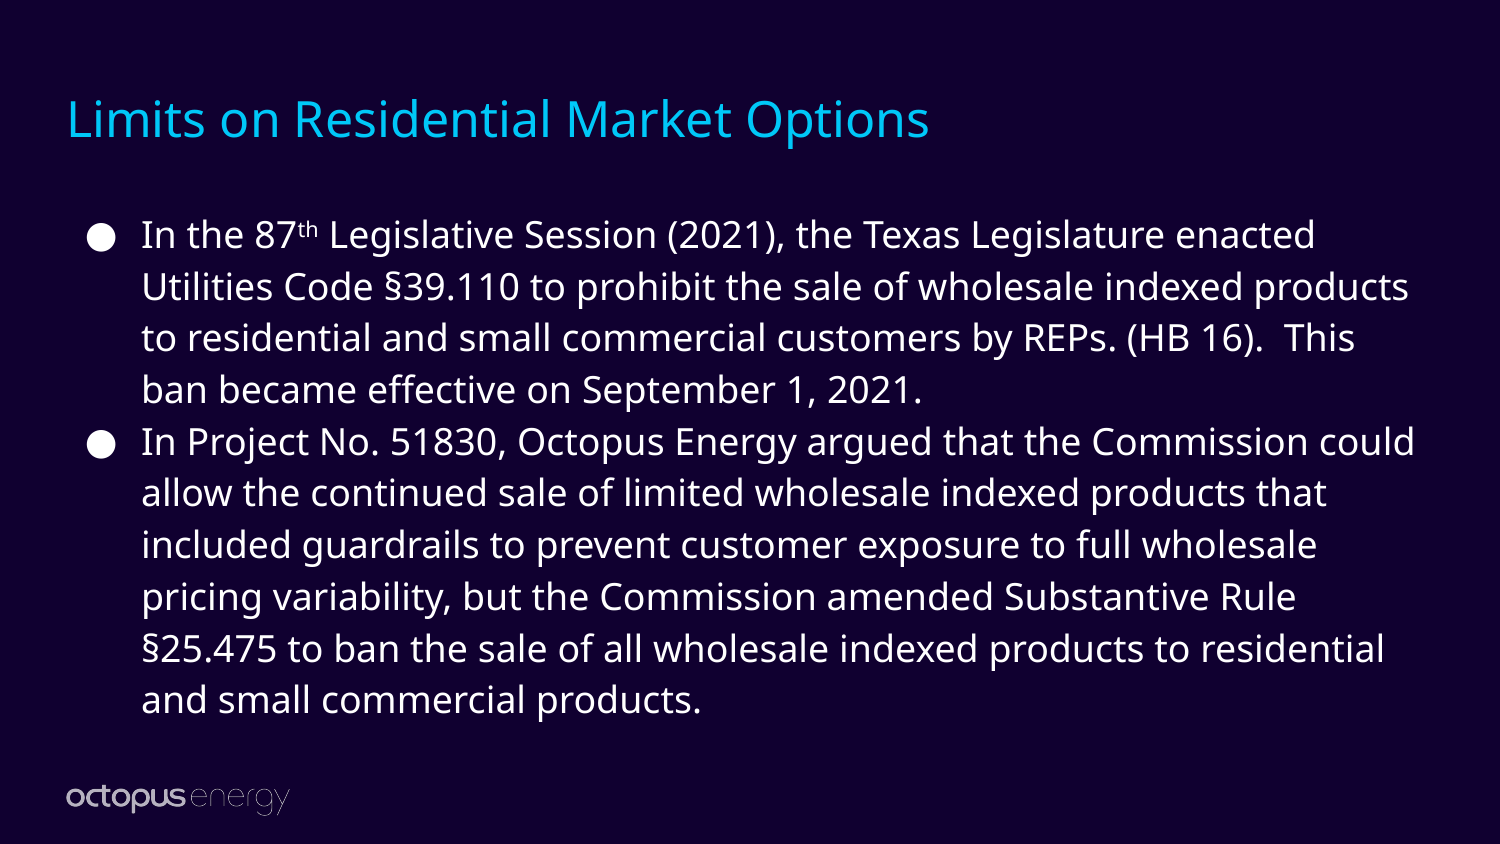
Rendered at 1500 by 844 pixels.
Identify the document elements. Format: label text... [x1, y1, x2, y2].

title Limits on Residential Market Options [51, 72, 1449, 167]
picture [58, 766, 299, 832]
list In the 87th Legislative Session (2021), the Texas Legislature enacted Utilities Code §39.110 to prohibit the sale of wholesale indexed products to residential and small commercial customers by REPs. (HB 16). This ban became effective on September 1, 2021. In Project No. 51830, Octopus Energy argued that the Commission could allow the continued sale of limited wholesale indexed products that included guardrails to prevent customer exposure to full wholesale pricing variability, but the Commission amended Substantive Rule §25.475 to ban the sale of all wholesale indexed products to residential and small commercial products. [51, 189, 1449, 750]
